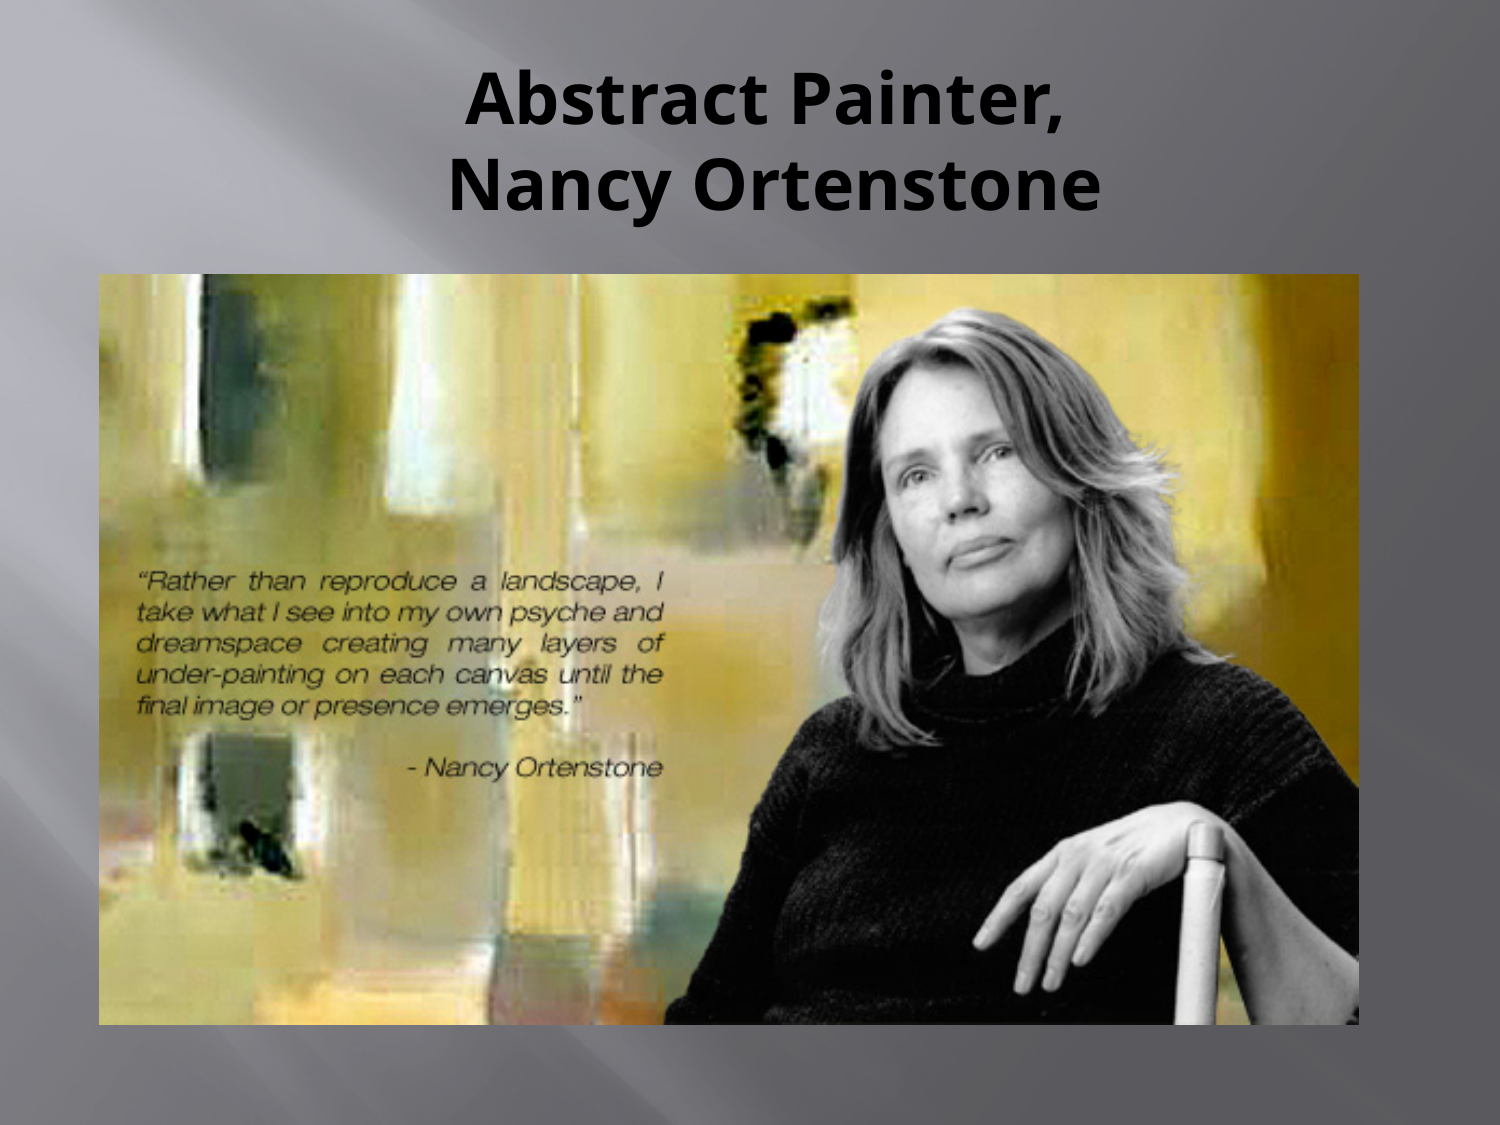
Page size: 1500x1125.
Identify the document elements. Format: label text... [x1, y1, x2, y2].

picture [99, 274, 1359, 1026]
title Abstract Painter, Nancy Ortenstone [50, 45, 1500, 233]
